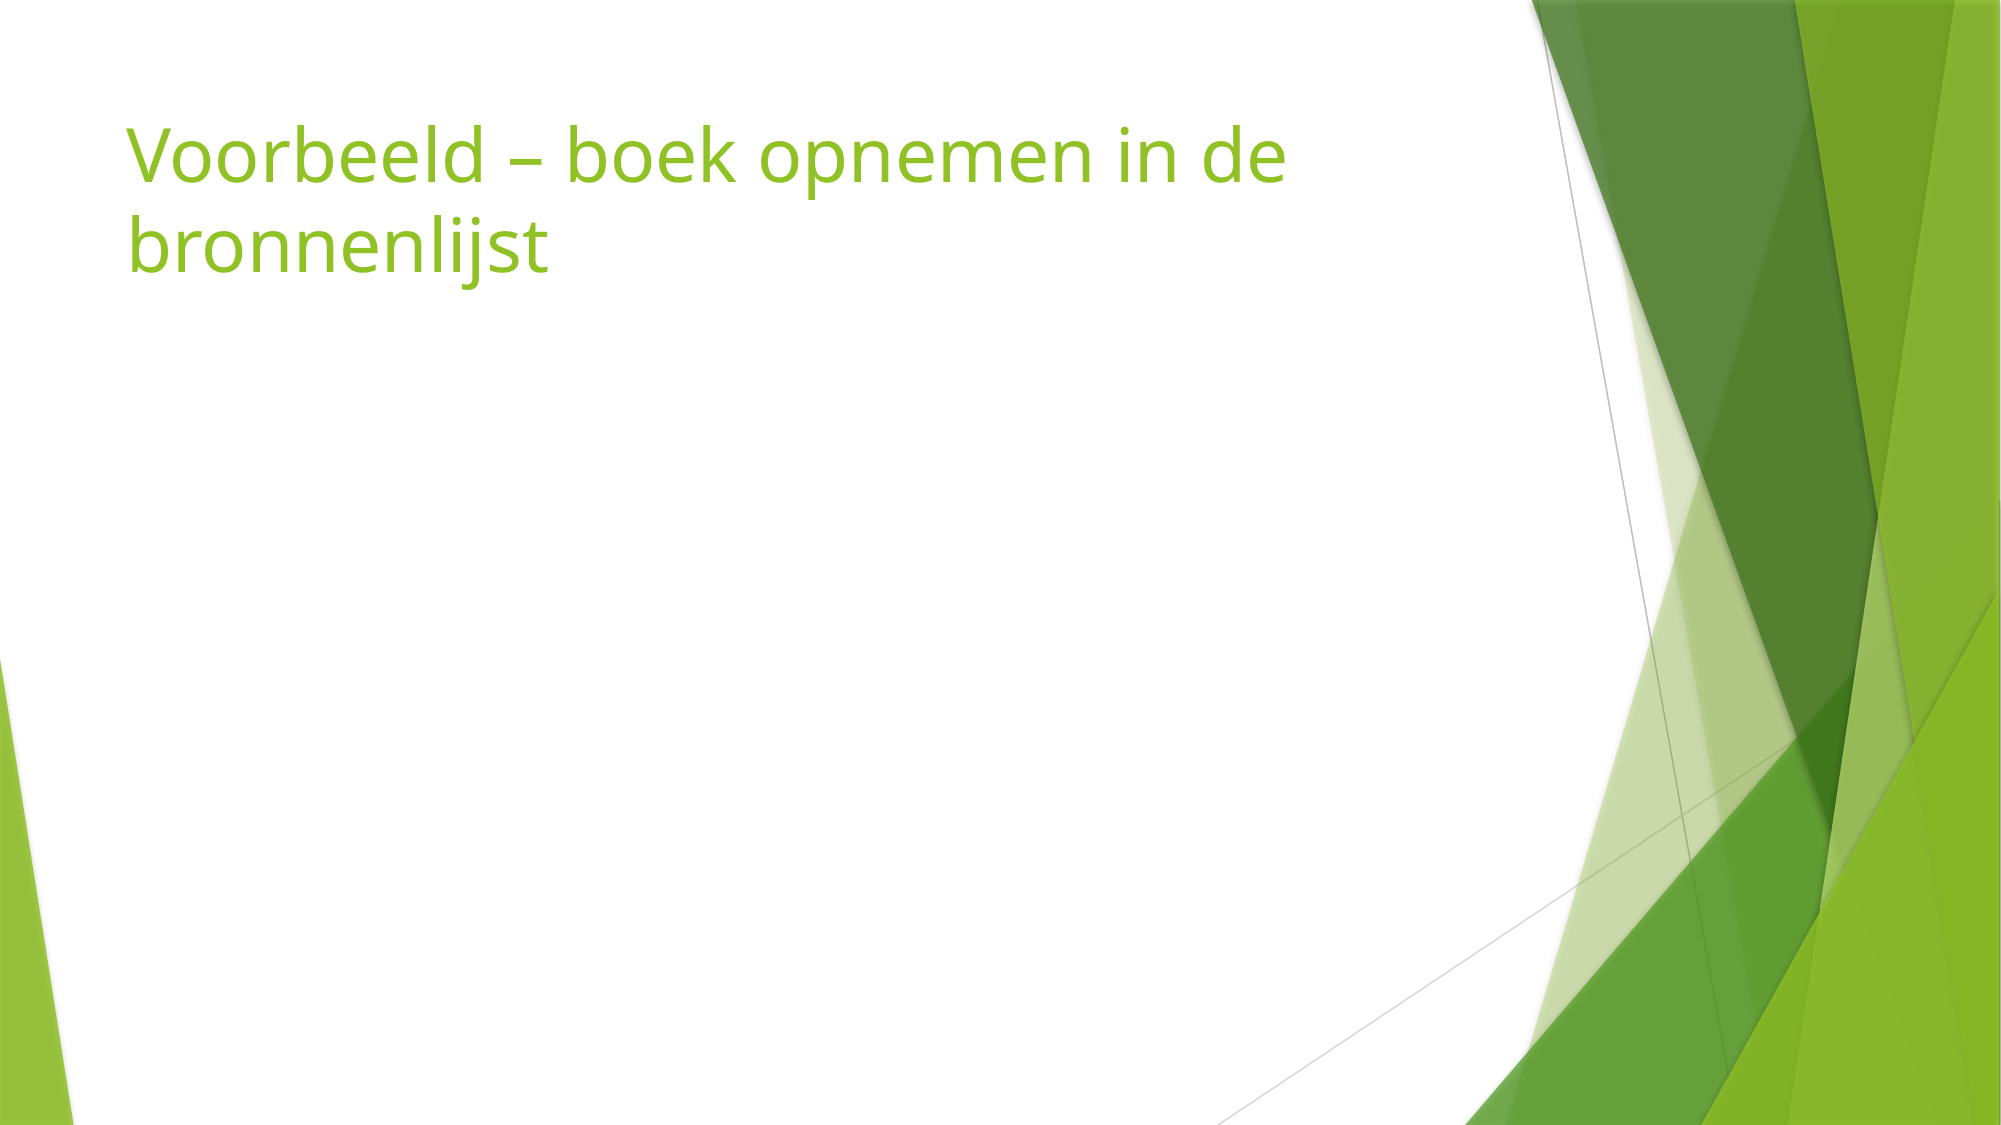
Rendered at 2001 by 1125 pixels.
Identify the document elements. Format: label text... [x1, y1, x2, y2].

title Voorbeeld – boek opnemen in de bronnenlijst [111, 99, 1522, 317]
